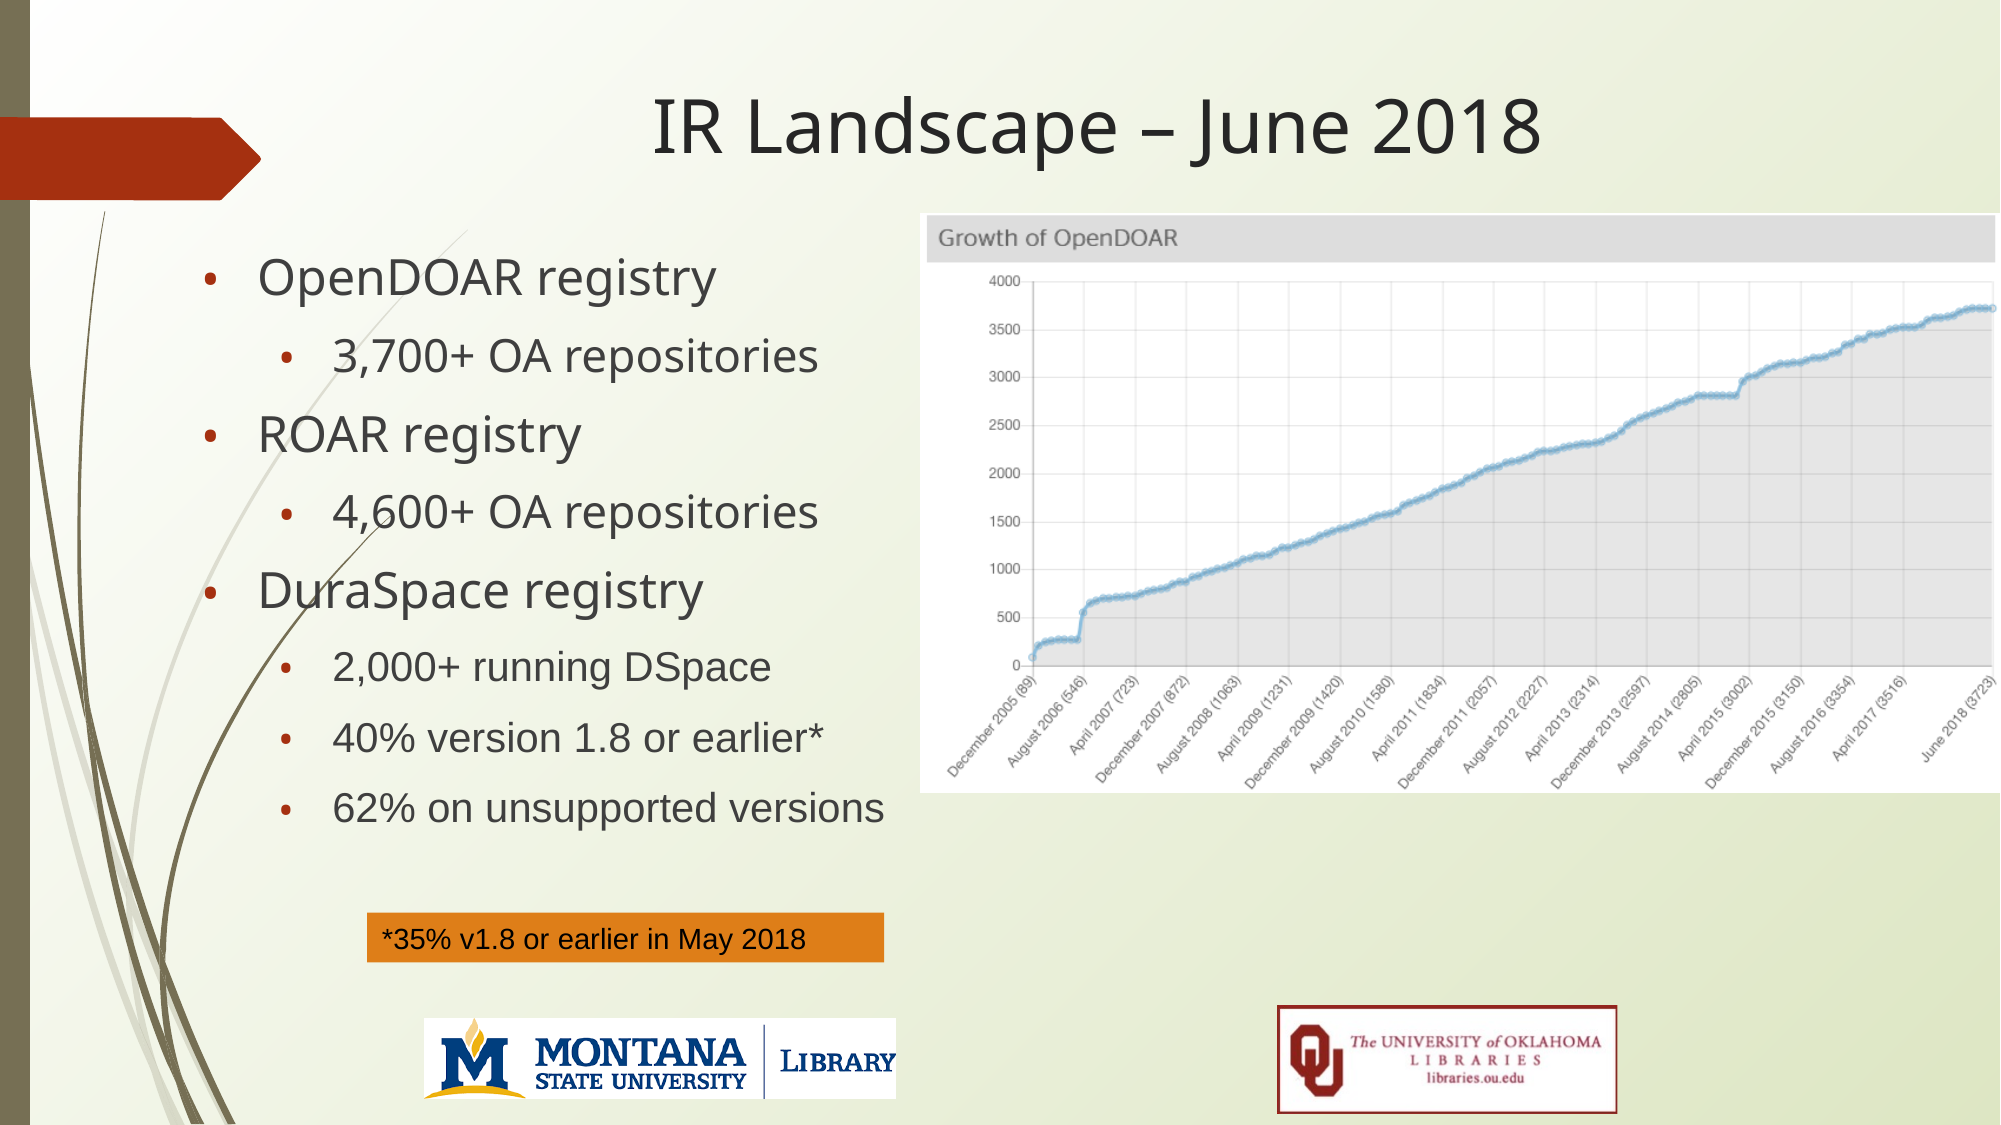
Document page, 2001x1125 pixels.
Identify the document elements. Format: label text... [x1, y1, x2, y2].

title IR Landscape – June 2018 [367, 63, 1830, 275]
picture [920, 213, 2000, 794]
text_box *35% v1.8 or earlier in May 2018 [367, 912, 885, 963]
picture [1277, 1005, 1618, 1114]
list OpenDOAR registry 3,700+ OA repositories ROAR registry 4,600+ OA repositories DuraSpace registry 2,000+ running DSpace 40% version 1.8 or earlier* 62% on unsupported versions [167, 230, 917, 833]
picture [424, 1018, 896, 1099]
